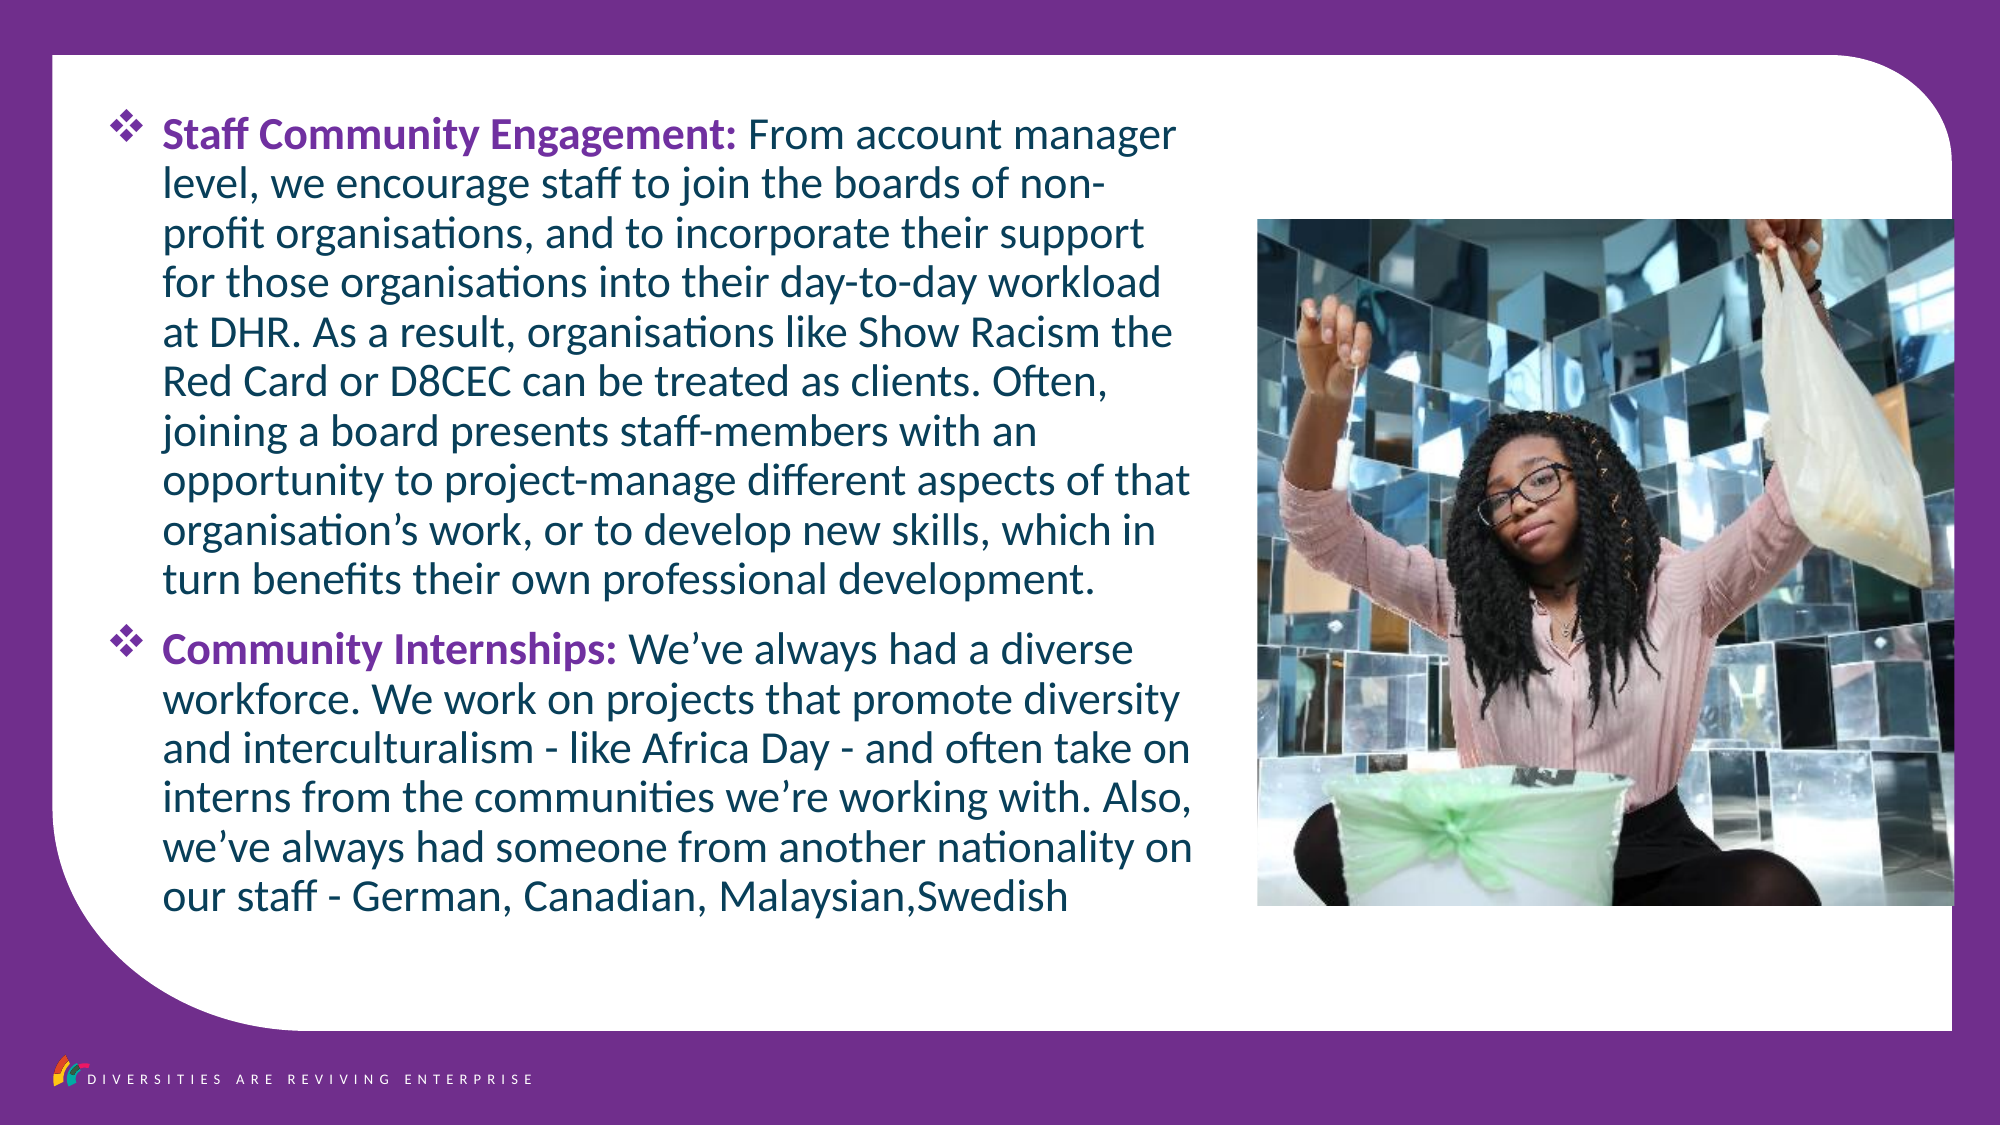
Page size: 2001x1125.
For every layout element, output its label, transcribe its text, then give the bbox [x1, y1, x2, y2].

picture [1257, 207, 1955, 906]
list Staff Community Engagement: From account manager level, we encourage staff to join the boards of non-profit organisations, and to incorporate their support for those organisations into their day-to-day workload at DHR. As a result, organisations like Show Racism the Red Card or D8CEC can be treated as clients. Often, joining a board presents staff-members with an opportunity to project-manage different aspects of that organisation’s work, or to develop new skills, which in turn benefits their own professional development. Community Internships: We’ve always had a diverse workforce. We work on projects that promote diversity and interculturalism - like Africa Day - and often take on interns from the communities we’re working with. Also, we’ve always had someone from another nationality on our staff - German, Canadian, Malaysian,Swedish [91, 102, 1218, 735]
